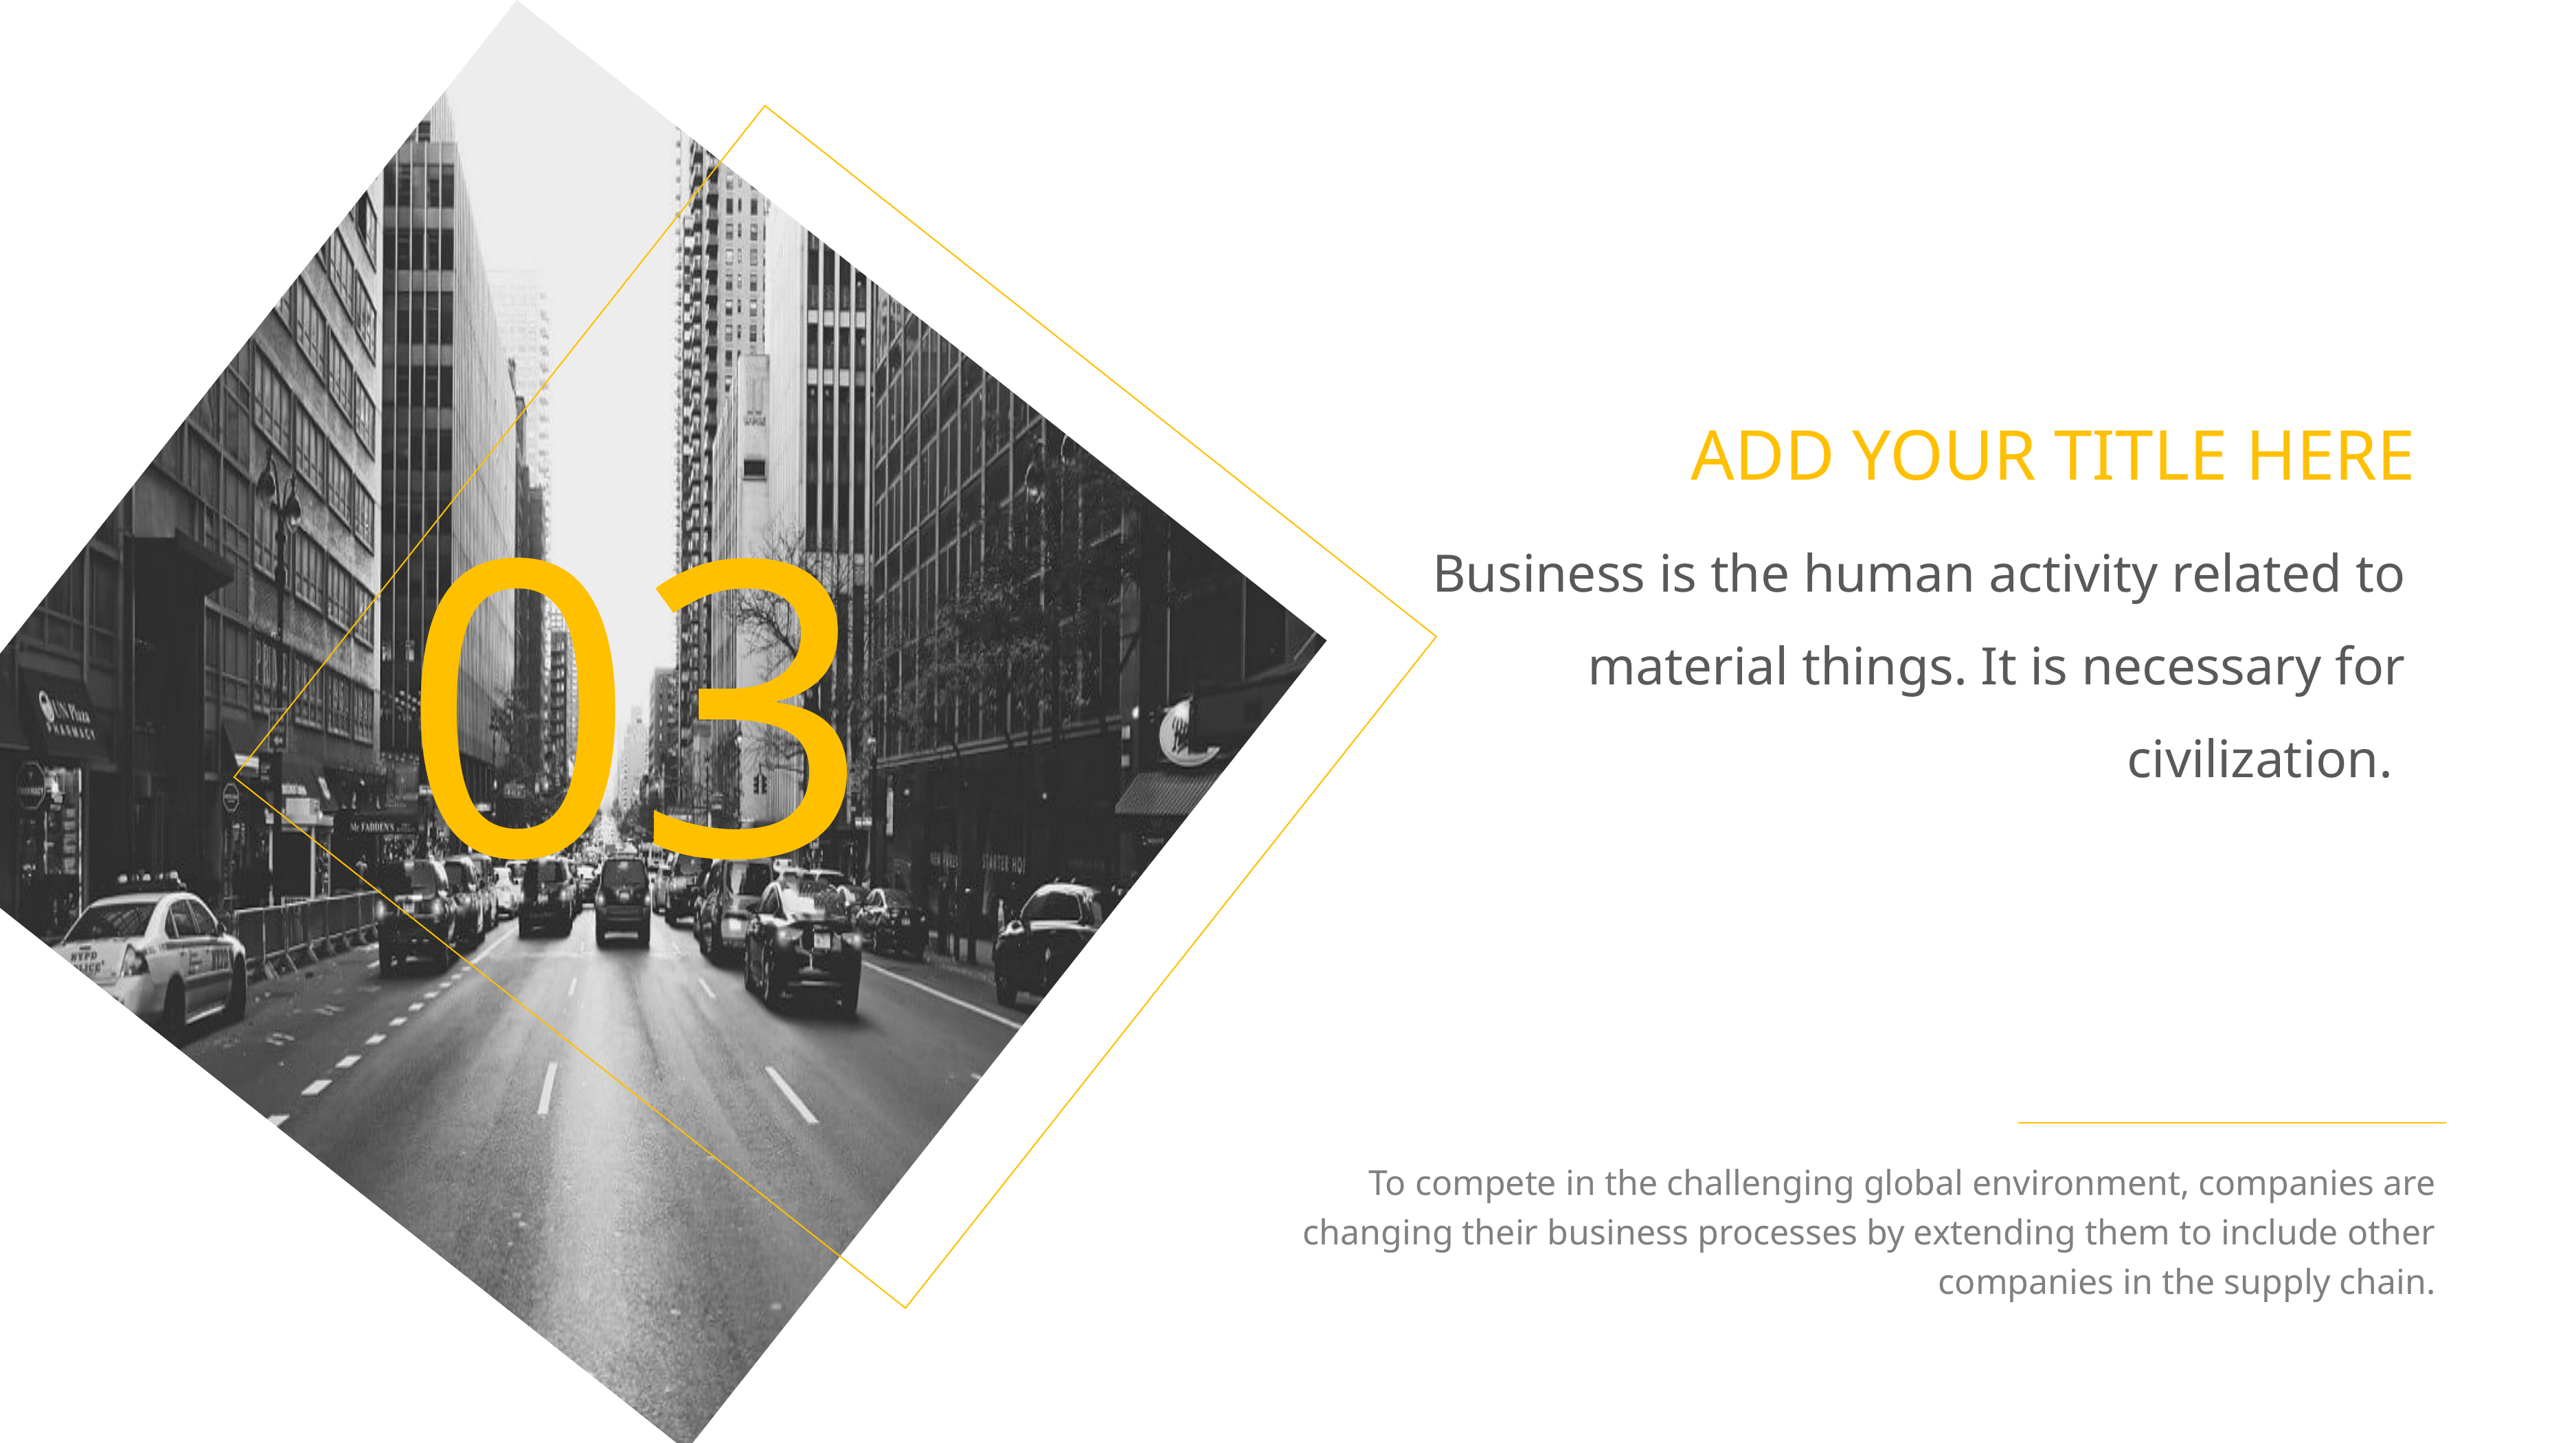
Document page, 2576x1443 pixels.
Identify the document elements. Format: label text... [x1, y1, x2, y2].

text_box Business is the human activity related to material things. It is necessary for civilization. [1337, 504, 2417, 793]
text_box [0, 0, 1327, 1443]
text_box To compete in the challenging global environment, companies are changing their business processes by extending them to include other companies in the supply chain. [1327, 1148, 2447, 1307]
text_box ADD YOUR TITLE HERE [1337, 375, 2417, 504]
